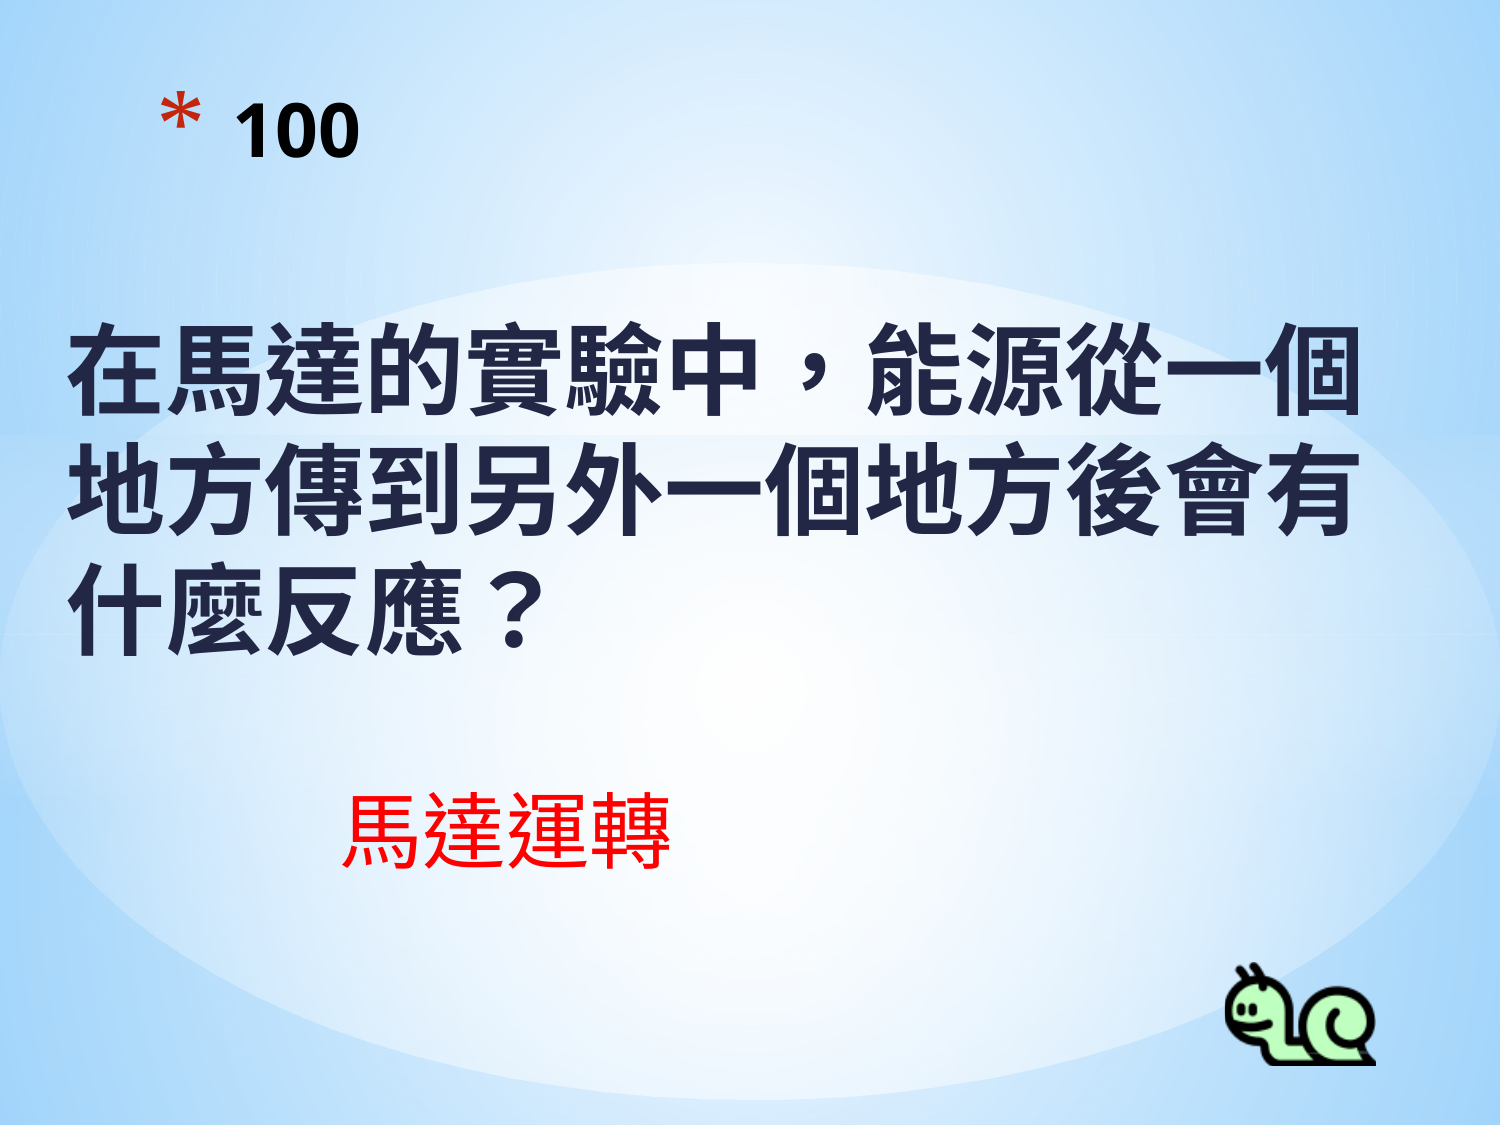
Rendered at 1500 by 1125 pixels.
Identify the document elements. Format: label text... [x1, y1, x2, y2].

picture [1224, 962, 1377, 1067]
subtitle 在馬達的實驗中，能源從一個地方傳到另外一個地方後會有什麼反應？ [50, 299, 1463, 725]
title 100 [112, 75, 488, 238]
text_box 馬達運轉 [324, 771, 1175, 887]
